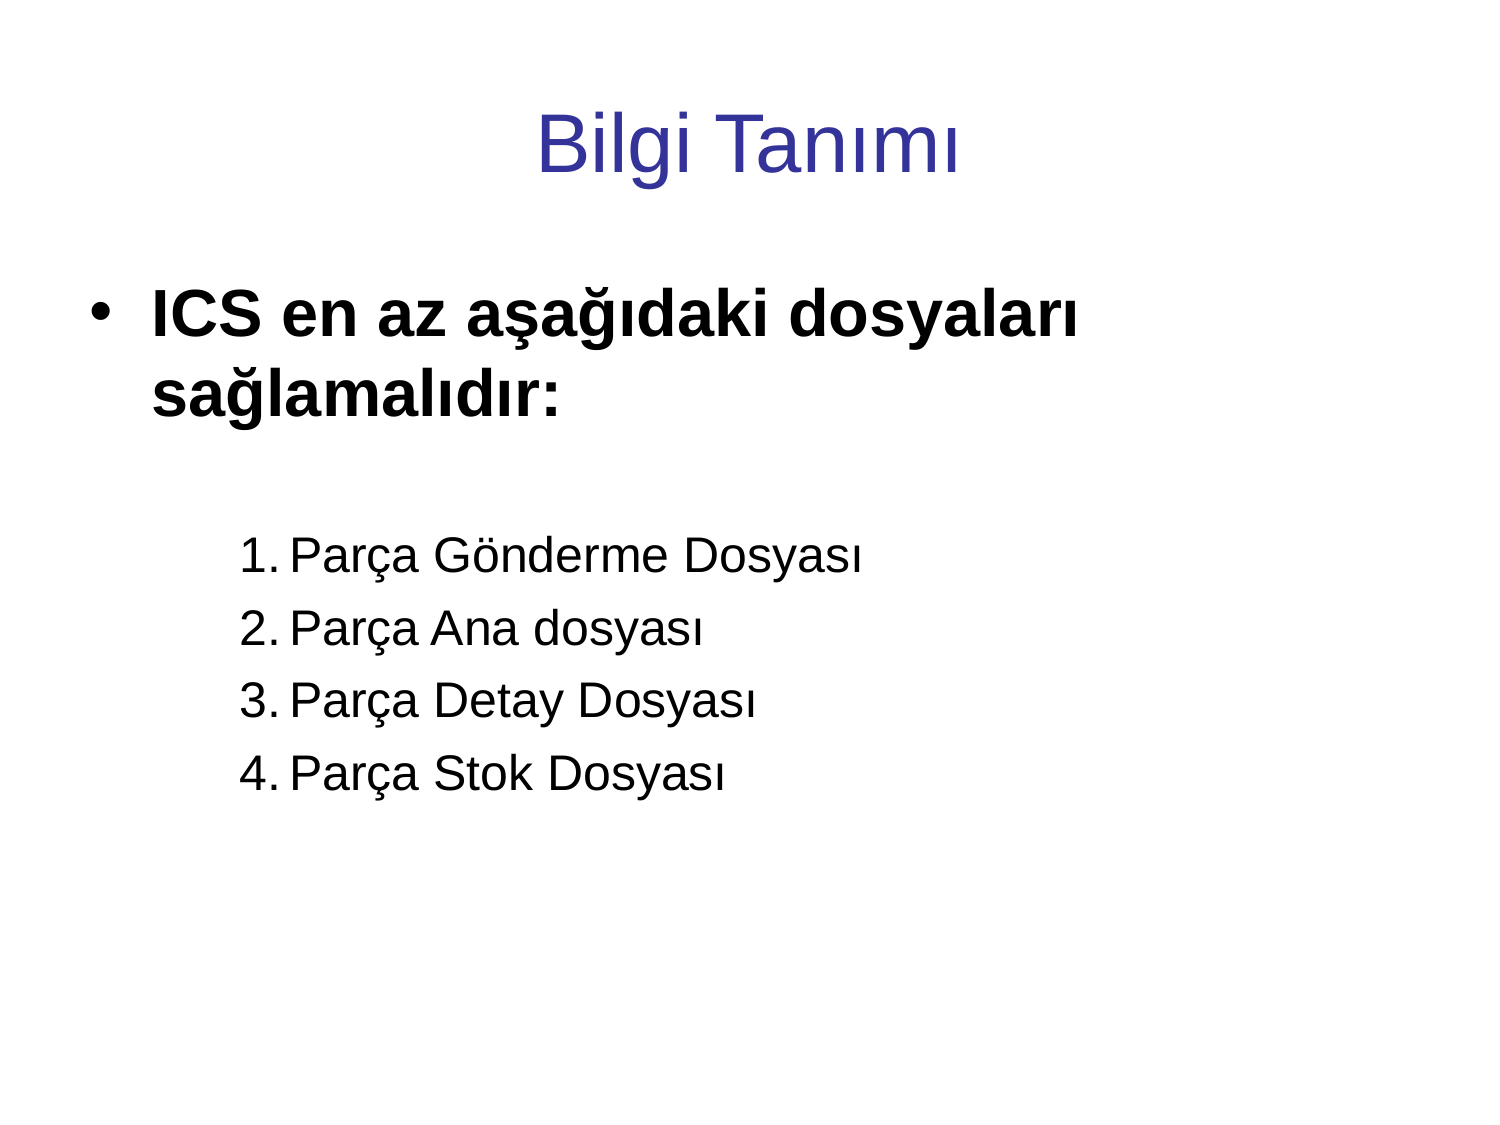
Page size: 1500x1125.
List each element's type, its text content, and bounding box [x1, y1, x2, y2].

title Bilgi Tanımı [74, 44, 1426, 233]
list ICS en az aşağıdaki dosyaları sağlamalıdır: Parça Gönderme Dosyası Parça Ana dosyası Parça Detay Dosyası Parça Stok Dosyası [74, 262, 1426, 1006]
